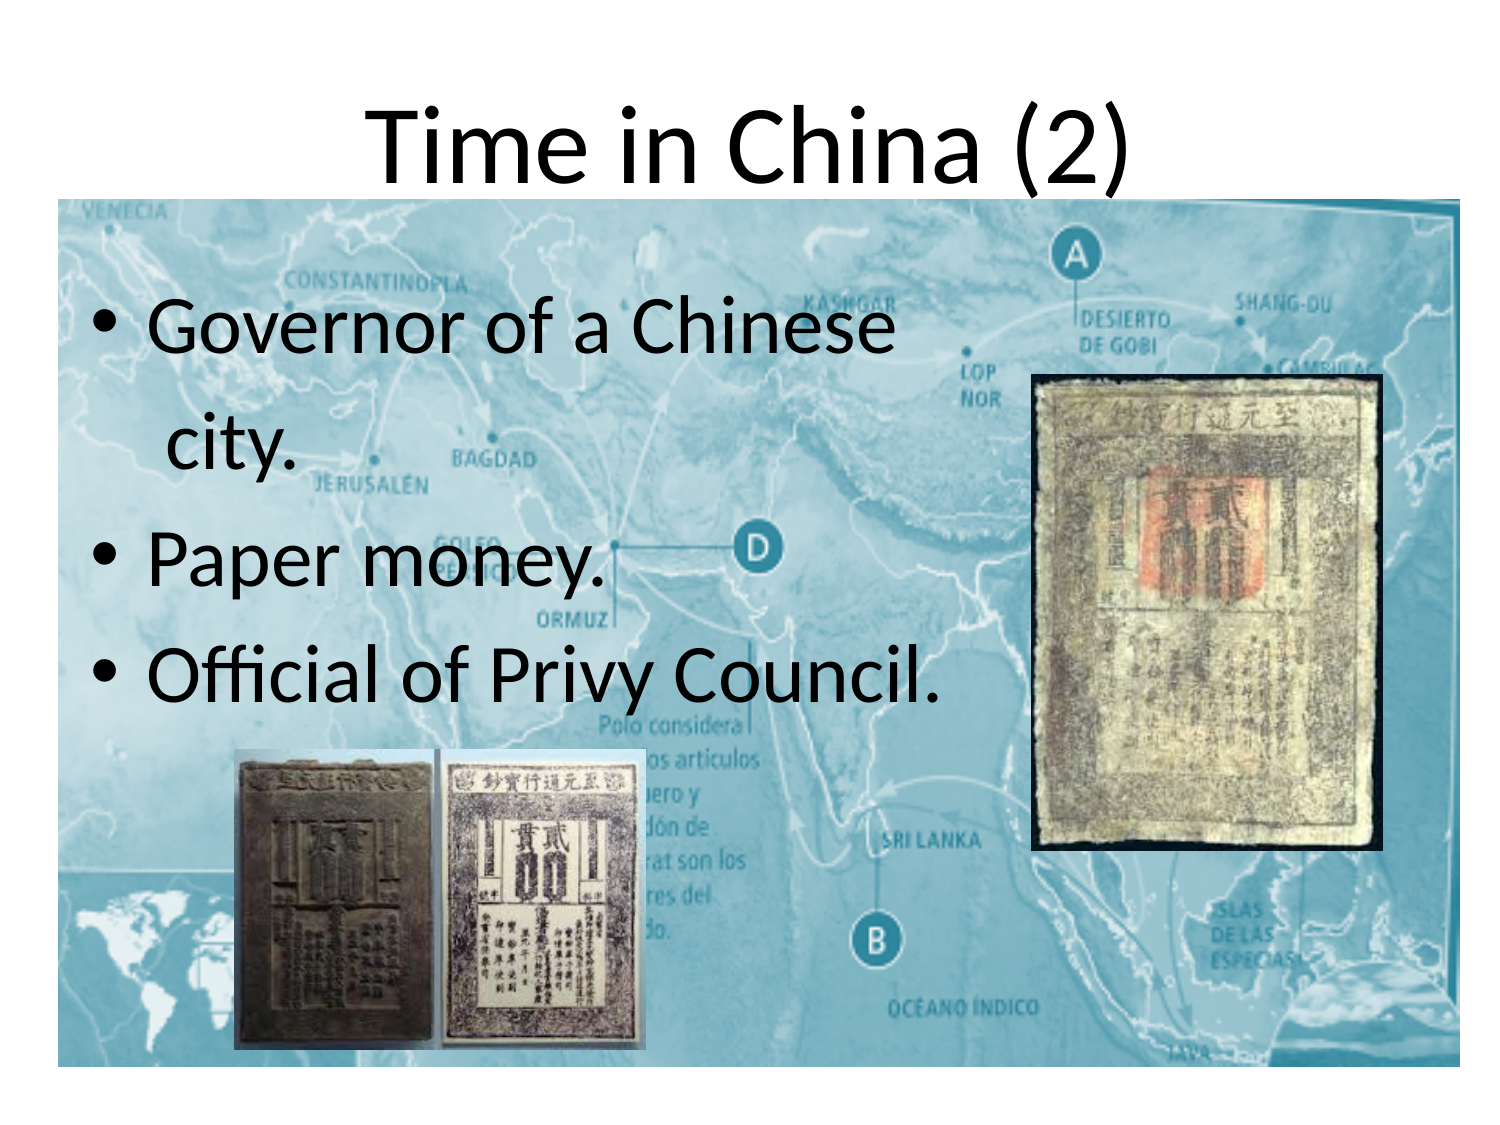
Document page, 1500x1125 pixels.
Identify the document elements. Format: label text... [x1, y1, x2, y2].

title Time in China (2) [75, 45, 1425, 197]
picture [58, 198, 1460, 1067]
